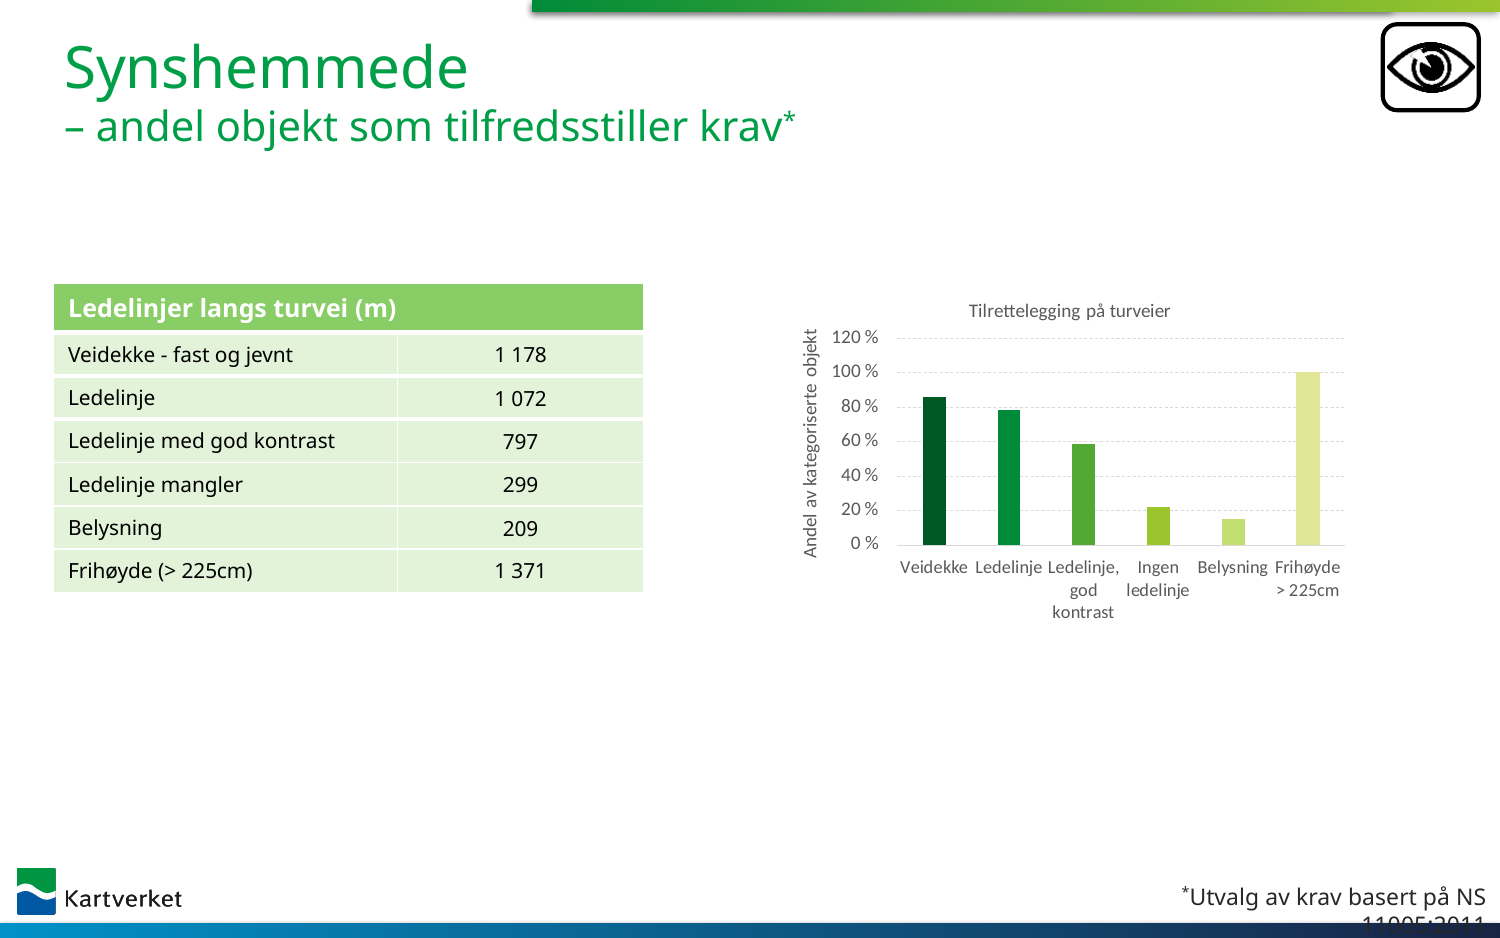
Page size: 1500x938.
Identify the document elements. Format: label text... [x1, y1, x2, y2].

table_cell 1 178 [398, 335, 643, 374]
table_cell Frihøyde (> 225cm) [54, 550, 397, 592]
table_header Ledelinjer langs turvei (m) [54, 284, 643, 330]
picture [791, 291, 1348, 630]
table_cell 1 072 [398, 378, 643, 417]
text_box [1382, 24, 1480, 111]
table_cell 209 [398, 507, 643, 548]
text_box *Utvalg av krav basert på NS 11005:2011 [1068, 873, 1500, 938]
table_cell Veidekke - fast og jevnt [54, 335, 397, 374]
table_cell Belysning [54, 507, 397, 548]
table_cell Ledelinje mangler [54, 463, 397, 505]
table_cell 299 [398, 463, 643, 505]
text_box Synshemmede – andel objekt som tilfredsstiller krav* [49, 24, 1431, 158]
table_cell 1 371 [398, 550, 643, 592]
table_cell Ledelinje [54, 378, 397, 417]
table_cell Ledelinje med god kontrast [54, 421, 397, 462]
table_cell 797 [398, 421, 643, 462]
